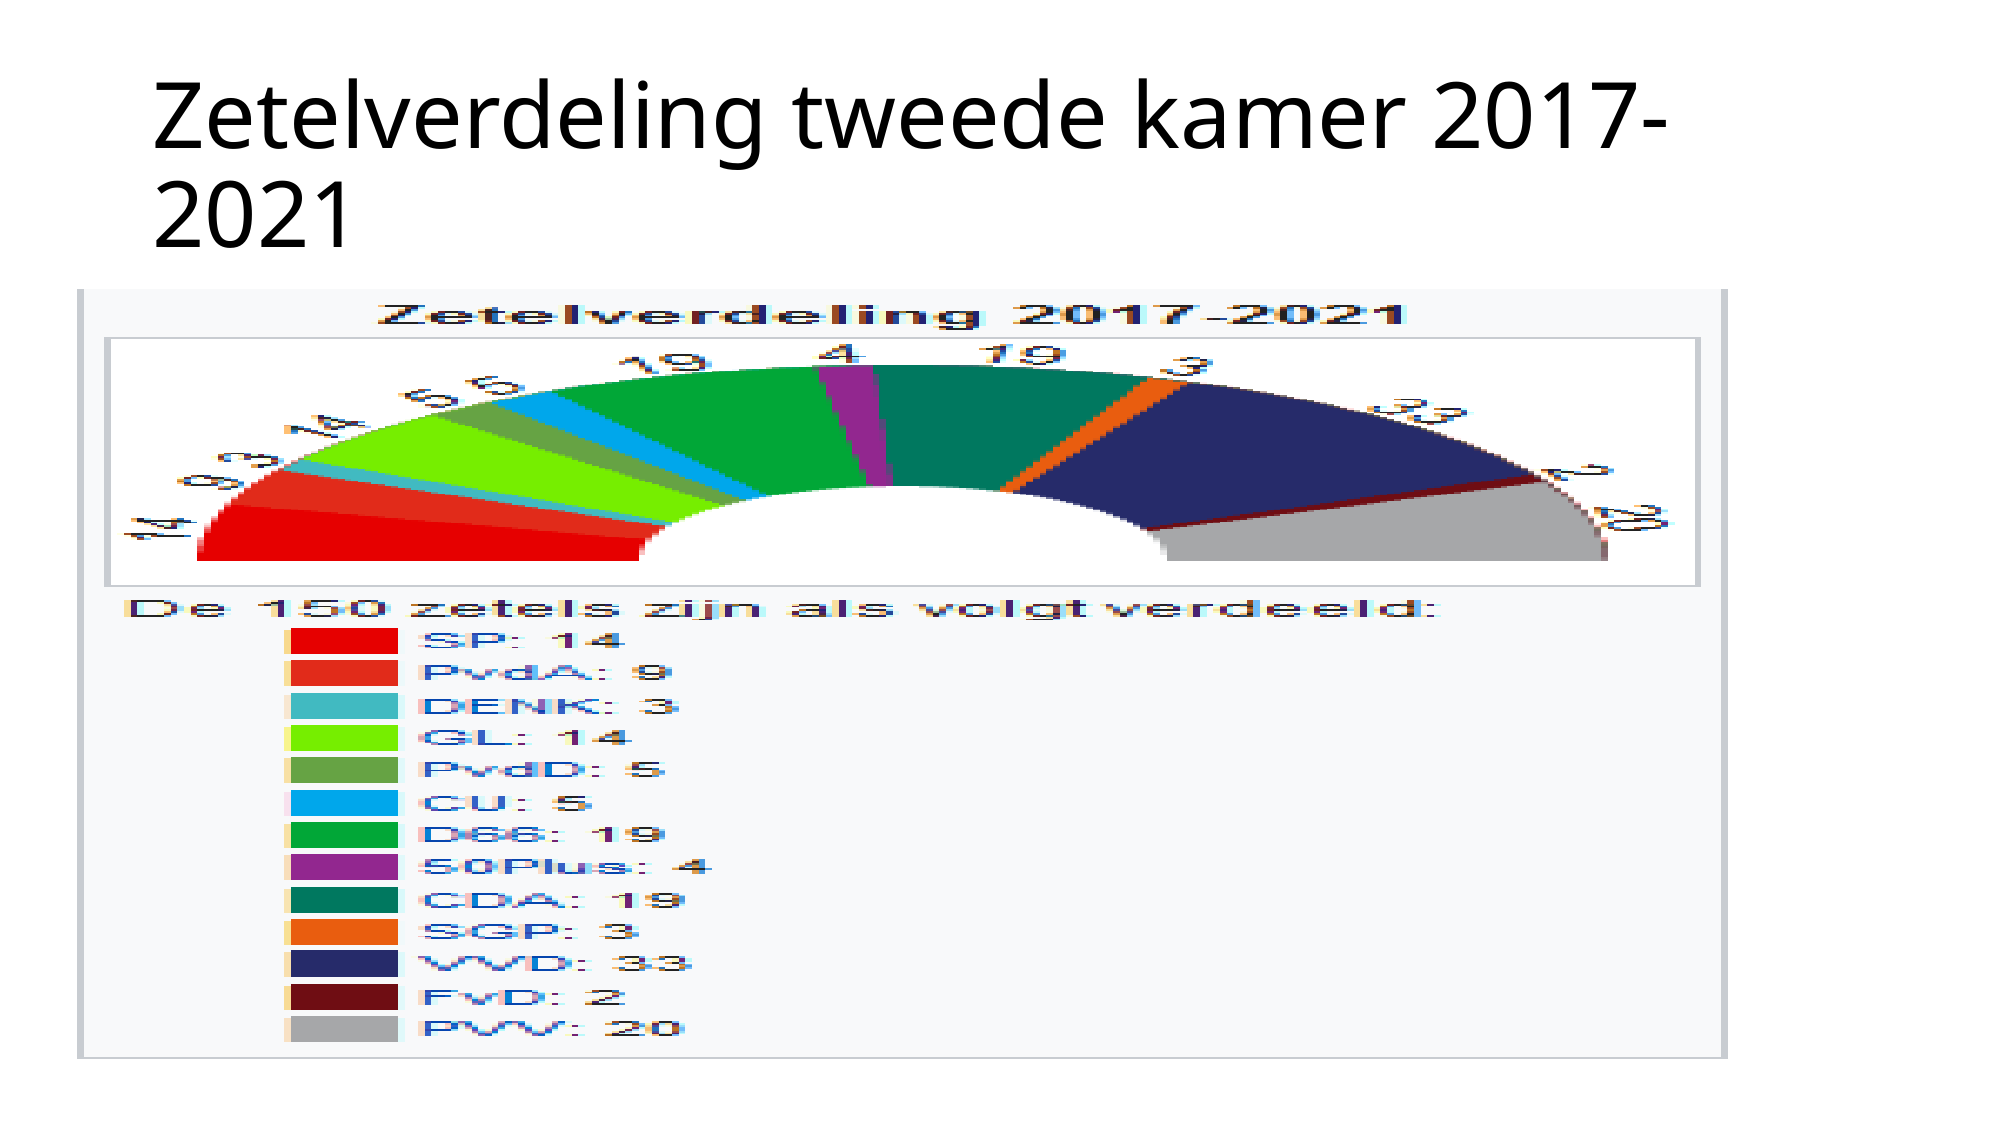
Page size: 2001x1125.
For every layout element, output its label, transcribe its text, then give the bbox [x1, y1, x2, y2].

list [71, 289, 1782, 1061]
title Zetelverdeling tweede kamer 2017- 2021 [137, 59, 1863, 278]
